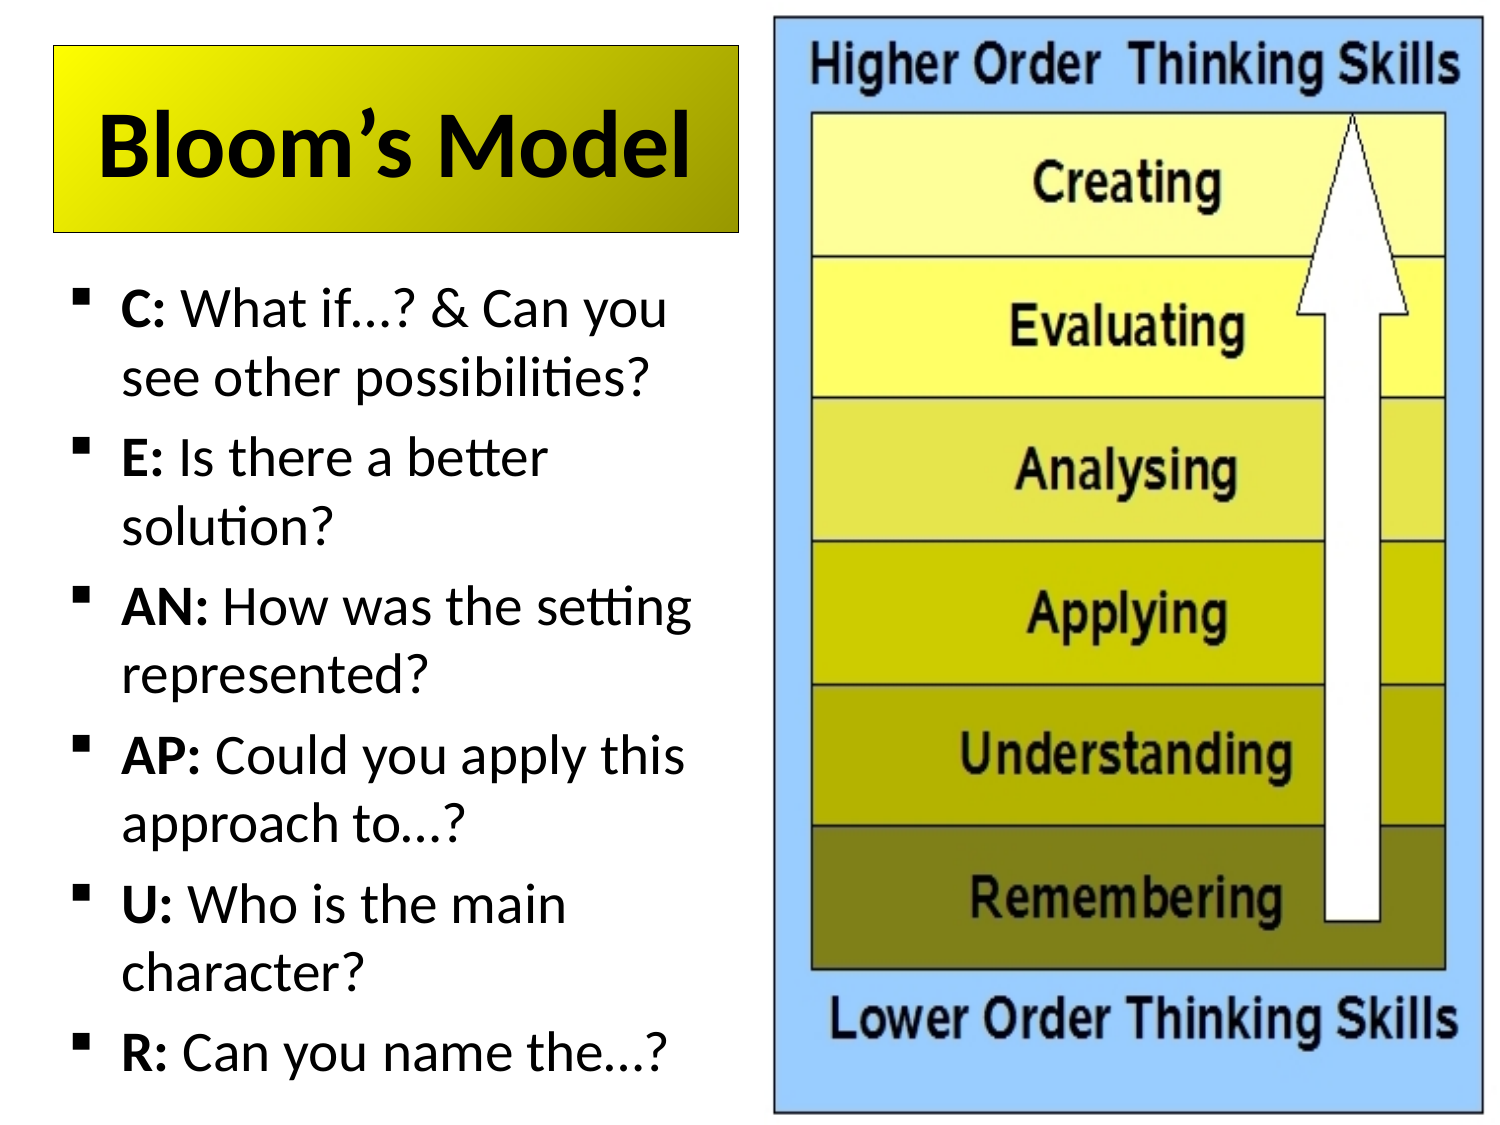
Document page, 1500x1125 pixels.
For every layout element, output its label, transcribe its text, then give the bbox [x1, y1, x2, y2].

picture [764, 0, 1500, 1125]
title Bloom’s Model [53, 45, 739, 233]
list C: What if…? & Can you see other possibilities? E: Is there a better solution? AN: How was the setting represented? AP: Could you apply this approach to…? U: Who is the main character? R: Can you name the…? [53, 262, 750, 1094]
